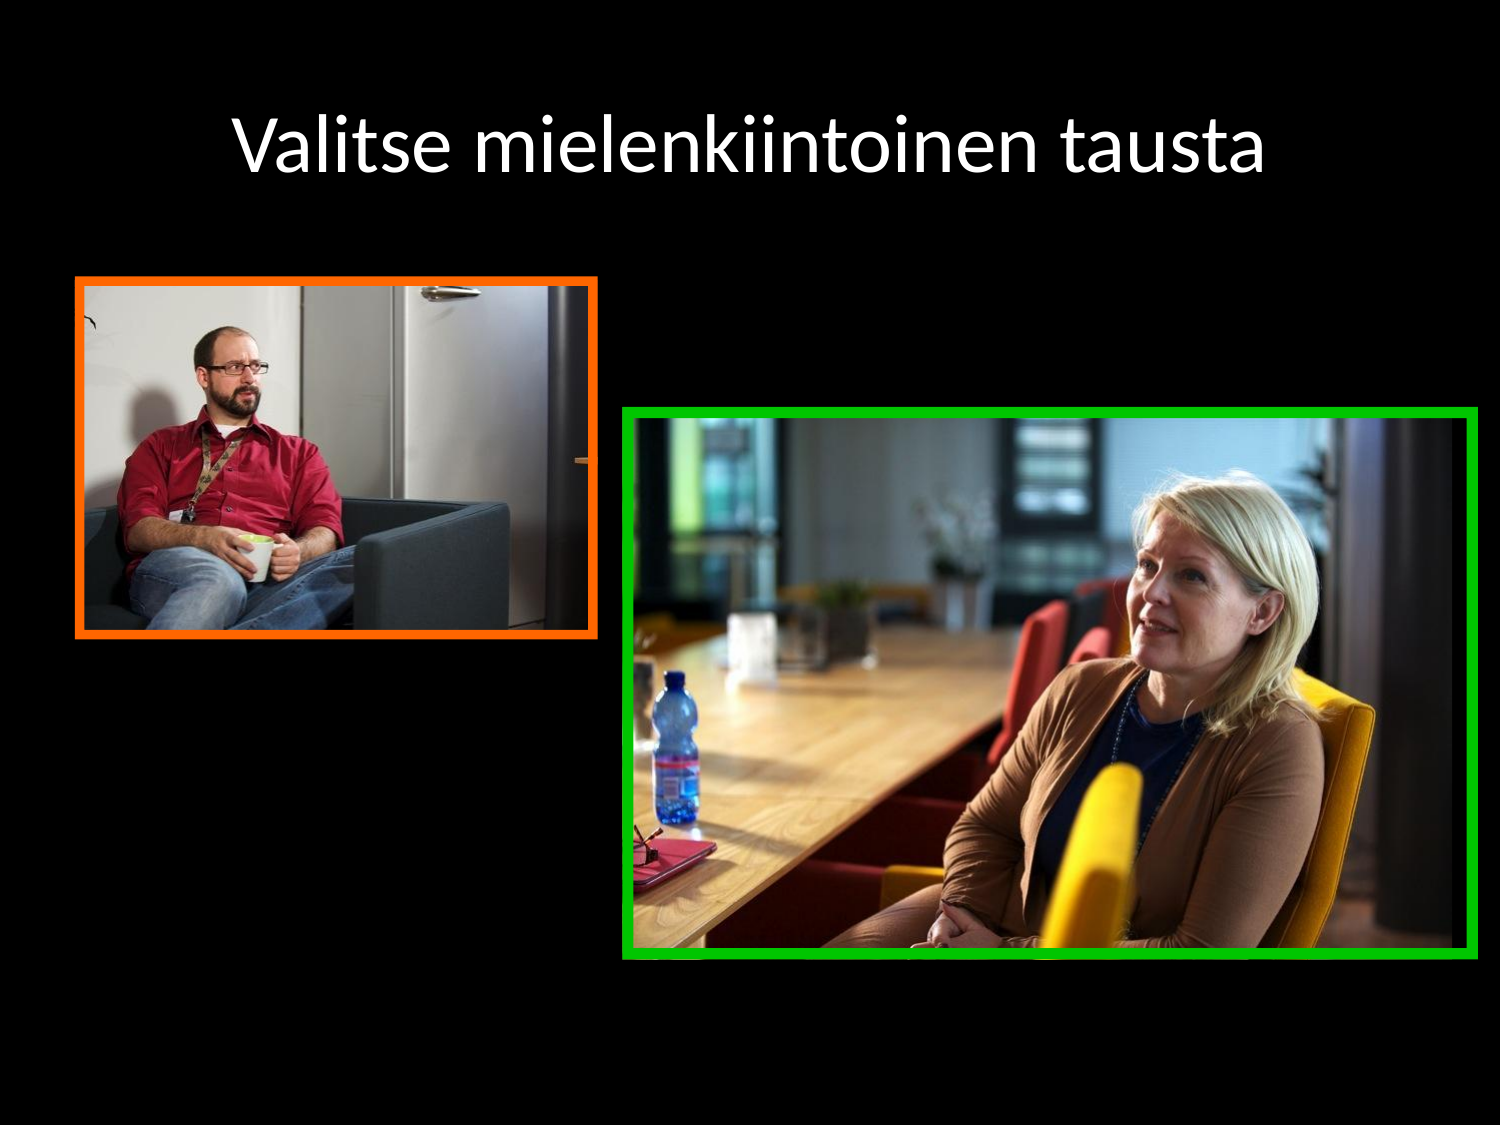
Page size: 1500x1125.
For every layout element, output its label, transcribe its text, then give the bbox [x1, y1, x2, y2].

title Valitse mielenkiintoinen tausta [75, 45, 1425, 233]
text_box [85, 286, 588, 629]
text_box [634, 419, 1453, 948]
text_box [622, 406, 1478, 960]
text_box [74, 276, 598, 640]
